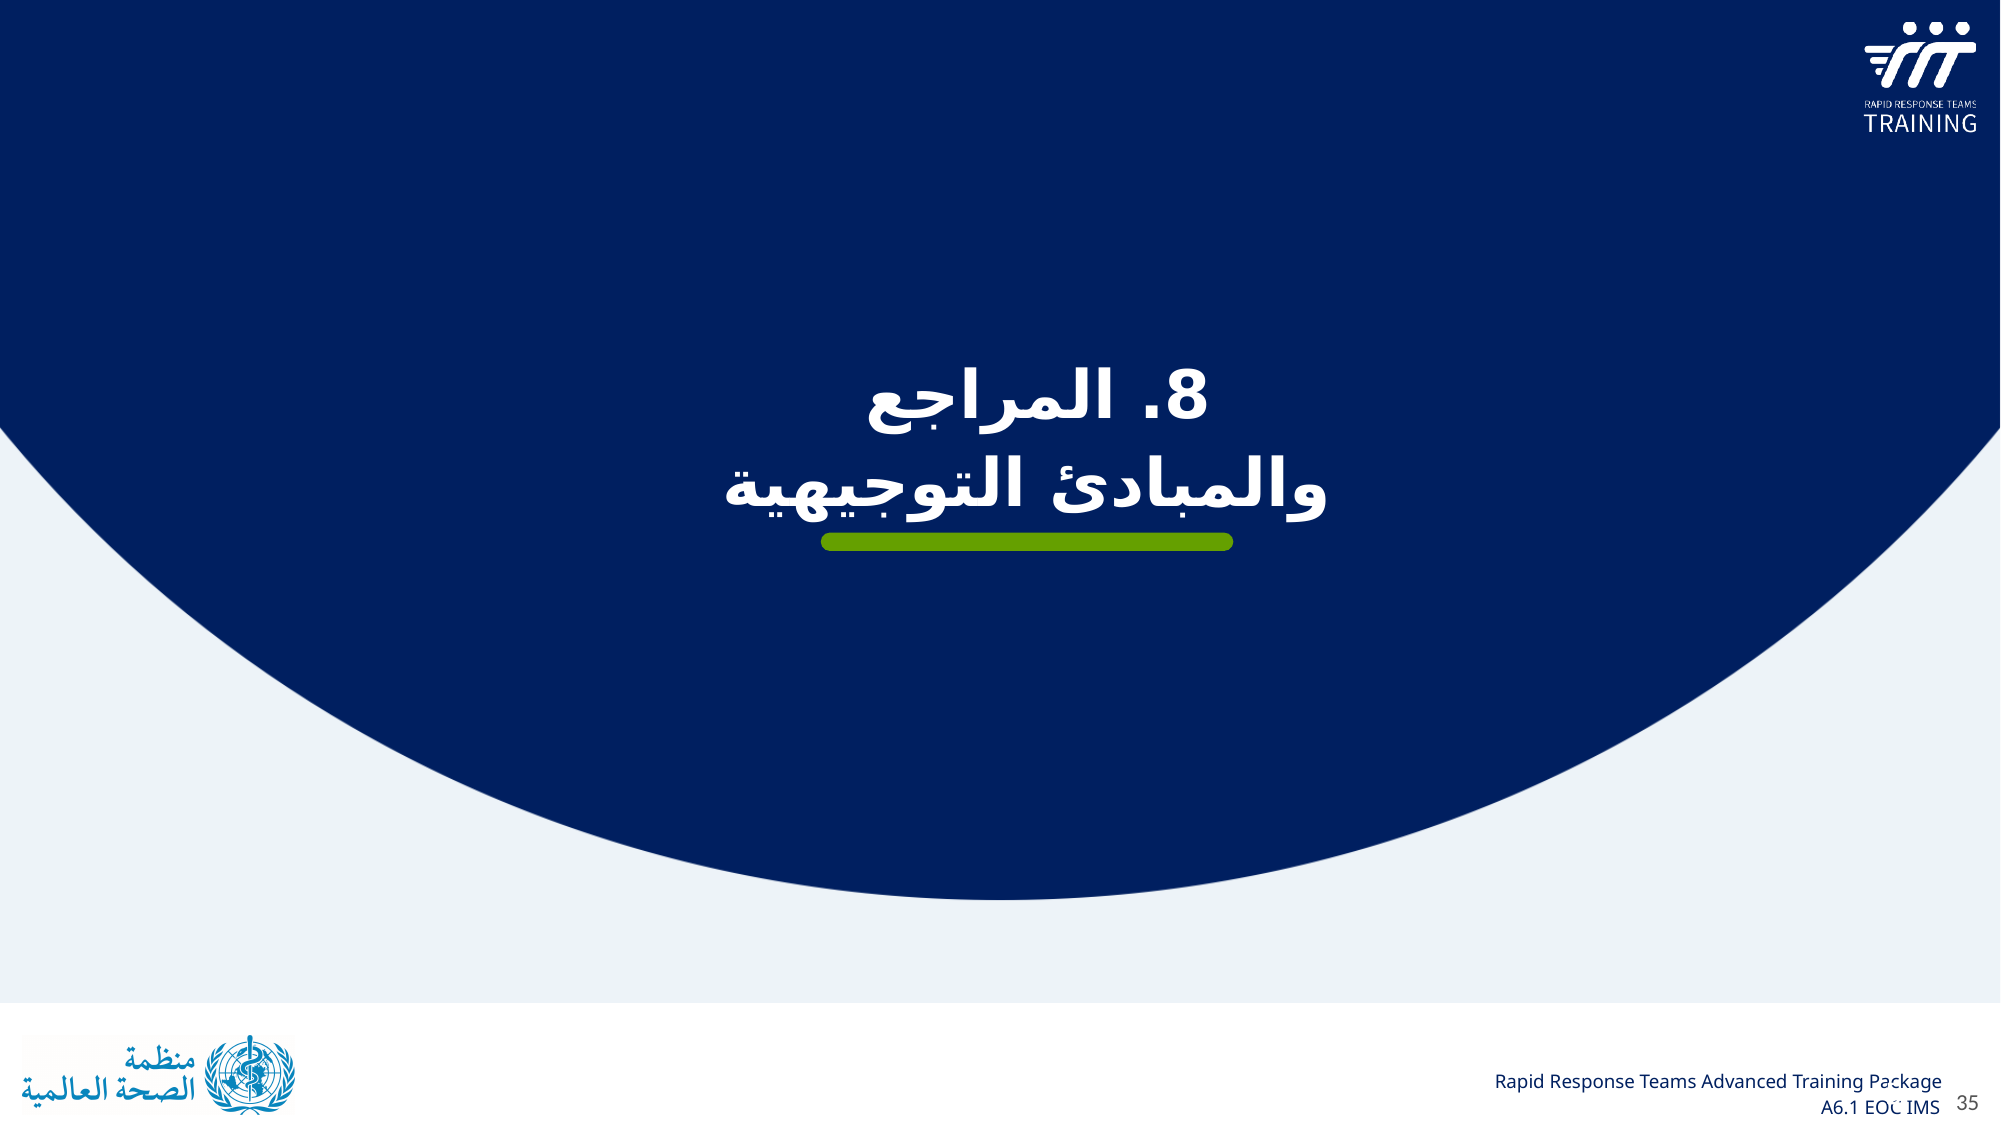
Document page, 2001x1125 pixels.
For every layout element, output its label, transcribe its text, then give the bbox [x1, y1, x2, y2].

slide_number 35 [1882, 1037, 1930, 1092]
picture [22, 1035, 295, 1115]
list 8. المراجع والمبادئ التوجيهية [95, 277, 1959, 586]
picture [0, 0, 2001, 1003]
picture [252, 1050, 258, 1059]
